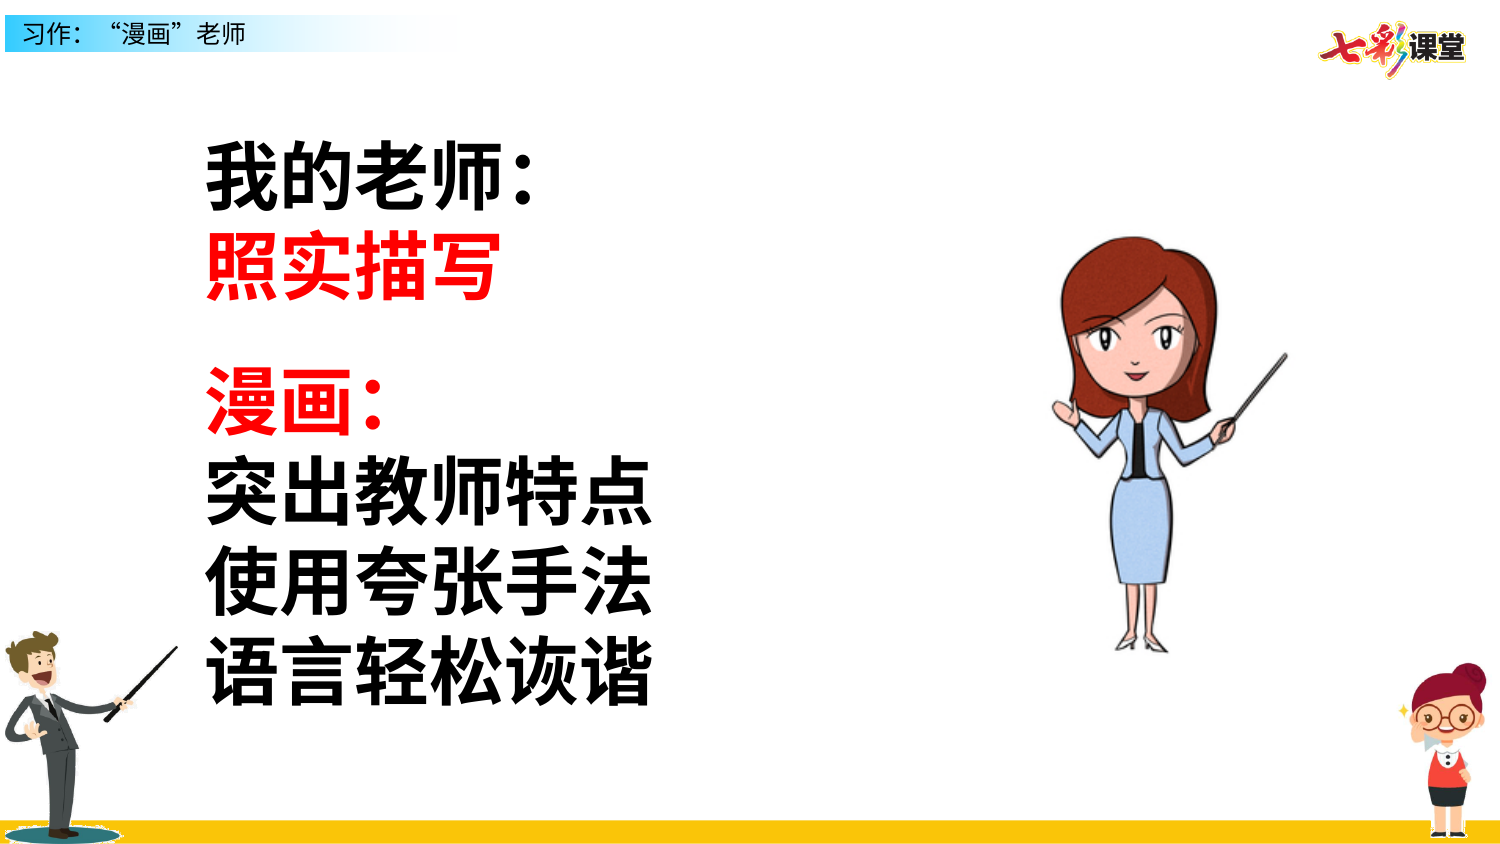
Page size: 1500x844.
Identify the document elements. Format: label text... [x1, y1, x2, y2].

text_box 我的老师： 照实描写 [190, 121, 956, 317]
picture [1316, 20, 1468, 80]
picture [918, 229, 1500, 844]
picture [5, 631, 178, 844]
text_box 漫画： 突出教师特点 使用夸张手法 语言轻松诙谐 [189, 347, 708, 722]
